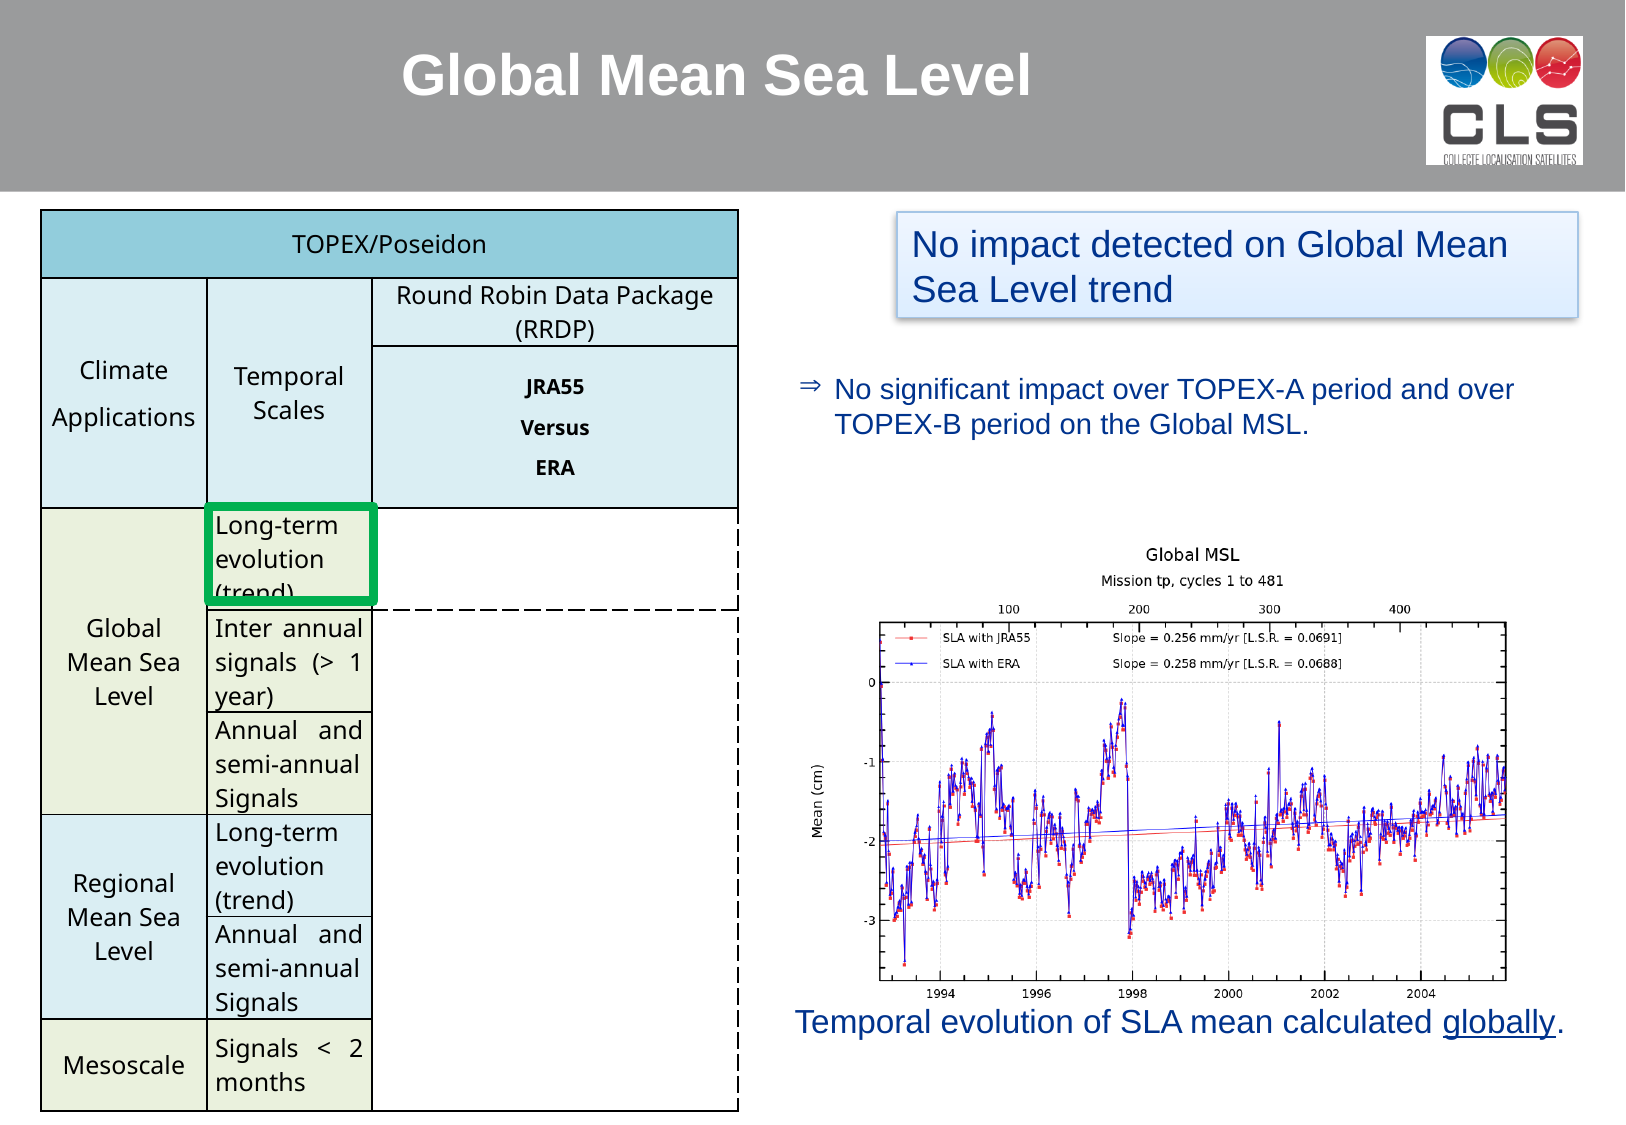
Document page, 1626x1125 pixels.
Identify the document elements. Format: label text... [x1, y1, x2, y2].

table_cell Long-term evolution (trend) [208, 603, 371, 609]
table_cell JRA55 Versus ERA [373, 347, 737, 507]
table_cell Signals < 2 months [208, 1020, 371, 1110]
table_header TOPEX/Poseidon [42, 211, 737, 277]
table_cell Annual and semi-annual Signals [208, 917, 371, 1018]
text_box No impact detected on Global Mean Sea Level trend [896, 211, 1579, 318]
table_cell Long-term evolution (trend) [208, 815, 371, 916]
table_cell Mesoscale [42, 1020, 206, 1110]
text_box Global Mean Sea Level [386, 40, 1162, 119]
table_cell Regional Mean Sea Level [42, 815, 206, 1018]
table_cell Climate Applications [42, 279, 206, 507]
table_cell Round Robin Data Package (RRDP) [373, 279, 737, 345]
table_cell Global Mean Sea Level [42, 509, 206, 814]
table_cell [373, 509, 738, 610]
picture [782, 526, 1532, 1024]
picture [1426, 36, 1583, 165]
table_cell Temporal Scales [208, 279, 371, 505]
table_cell [373, 610, 738, 1110]
text_box [206, 505, 376, 603]
text_box Temporal evolution of SLA mean calculated globally. [779, 993, 1593, 1048]
table_cell Annual and semi-annual Signals [208, 713, 371, 814]
table_cell Inter annual signals (> 1 year) [208, 611, 371, 711]
text_box No significant impact over TOPEX-A period and over TOPEX-B period on the Global MSL. [784, 362, 1599, 448]
